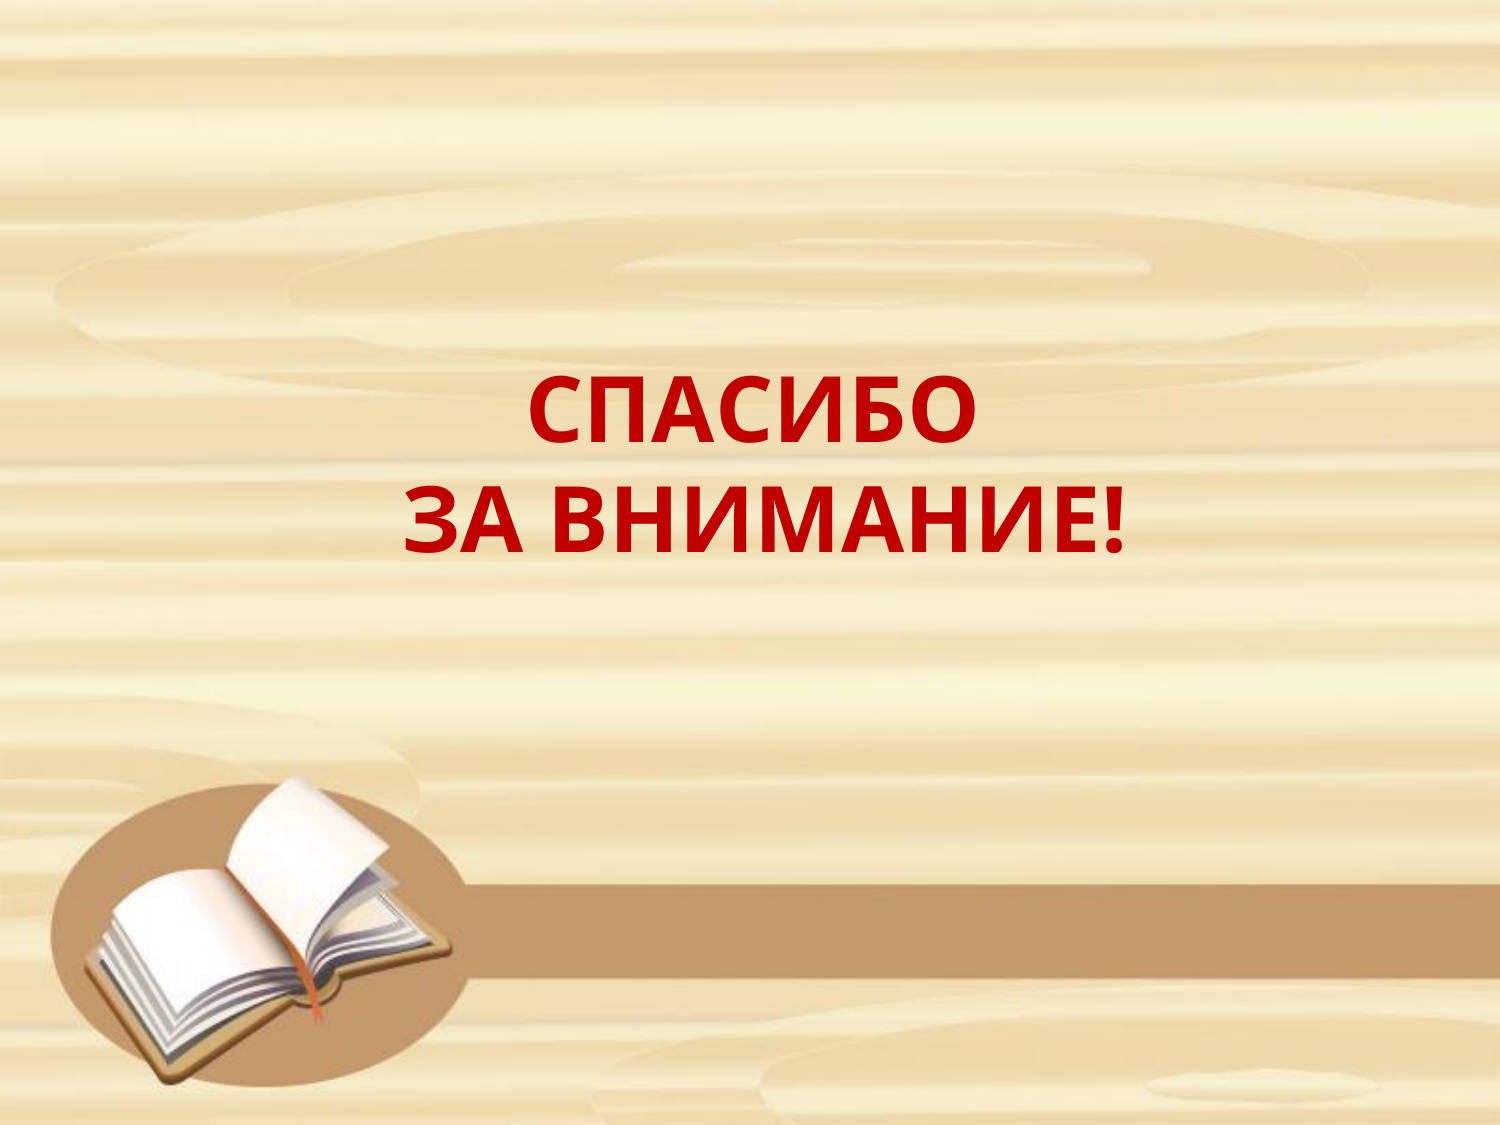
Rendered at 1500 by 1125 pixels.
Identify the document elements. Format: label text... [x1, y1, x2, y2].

text_box СПАСИБО ЗА ВНИМАНИЕ! [29, 343, 1500, 579]
picture [0, 0, 1500, 1125]
